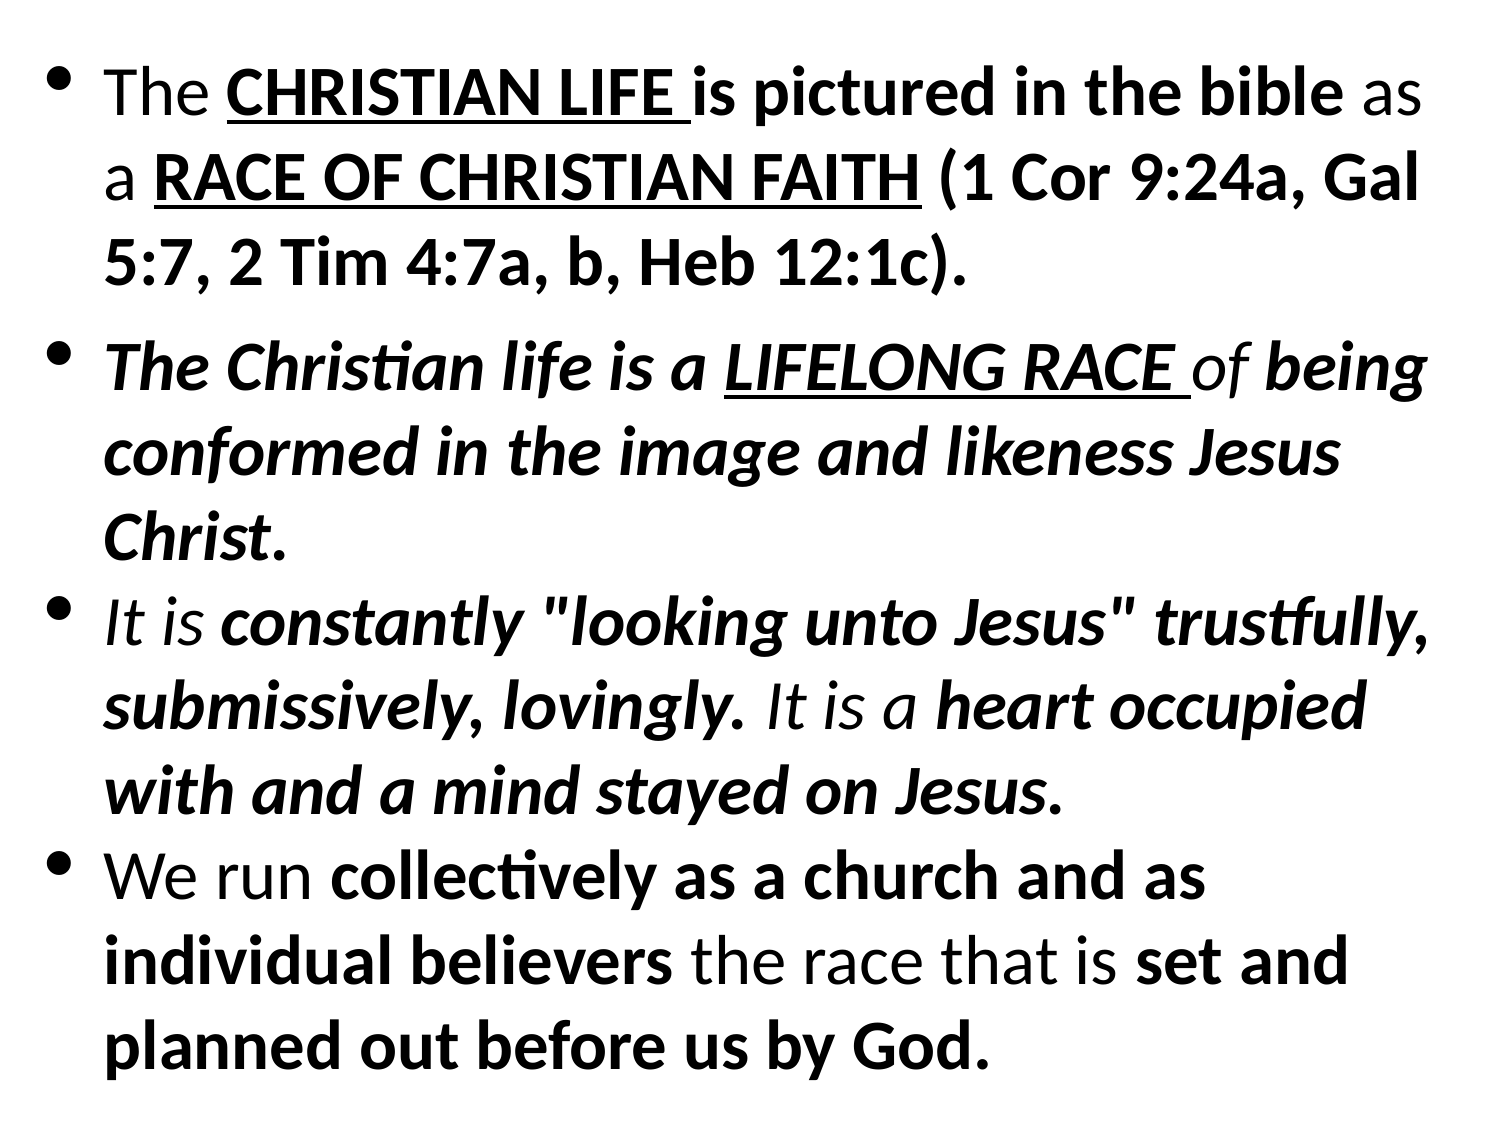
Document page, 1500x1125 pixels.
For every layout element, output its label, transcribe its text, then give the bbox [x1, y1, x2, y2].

text_box The CHRISTIAN LIFE is pictured in the bible as a RACE OF CHRISTIAN FAITH (1 Cor 9:24a, Gal 5:7, 2 Tim 4:7a, b, Heb 12:1c). The Christian life is a LIFELONG RACE of being conformed in the image and likeness Jesus Christ. It is constantly "looking unto Jesus" trustfully, submissively, lovingly. It is a heart occupied with and a mind stayed on Jesus. We run collectively as a church and as individual believers the race that is set and planned out before us by God. [32, 37, 1477, 1092]
